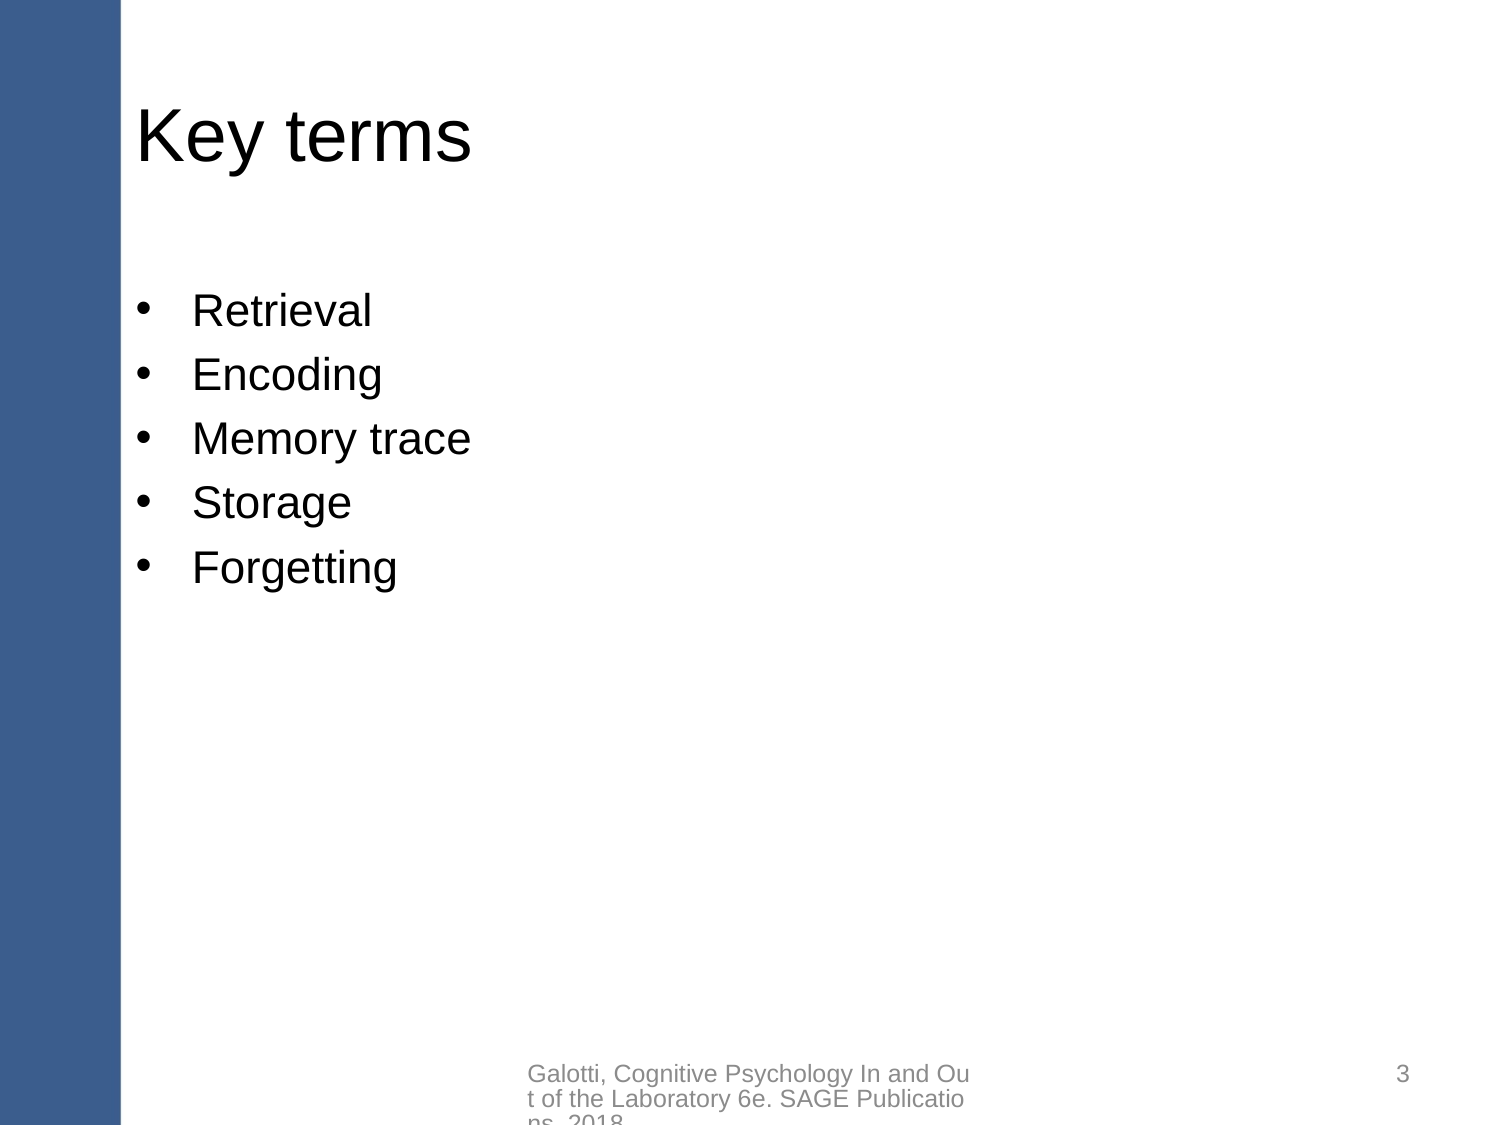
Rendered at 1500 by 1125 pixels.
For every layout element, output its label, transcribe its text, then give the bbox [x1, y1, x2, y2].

footer Galotti, Cognitive Psychology In and Out of the Laboratory 6e. SAGE Publications, 2018. [512, 1042, 988, 1103]
list Retrieval Encoding Memory trace Storage Forgetting [120, 273, 1471, 1016]
title Key terms [120, 37, 1471, 225]
picture [0, 0, 1500, 1125]
slide_number 3 [1074, 1042, 1425, 1103]
